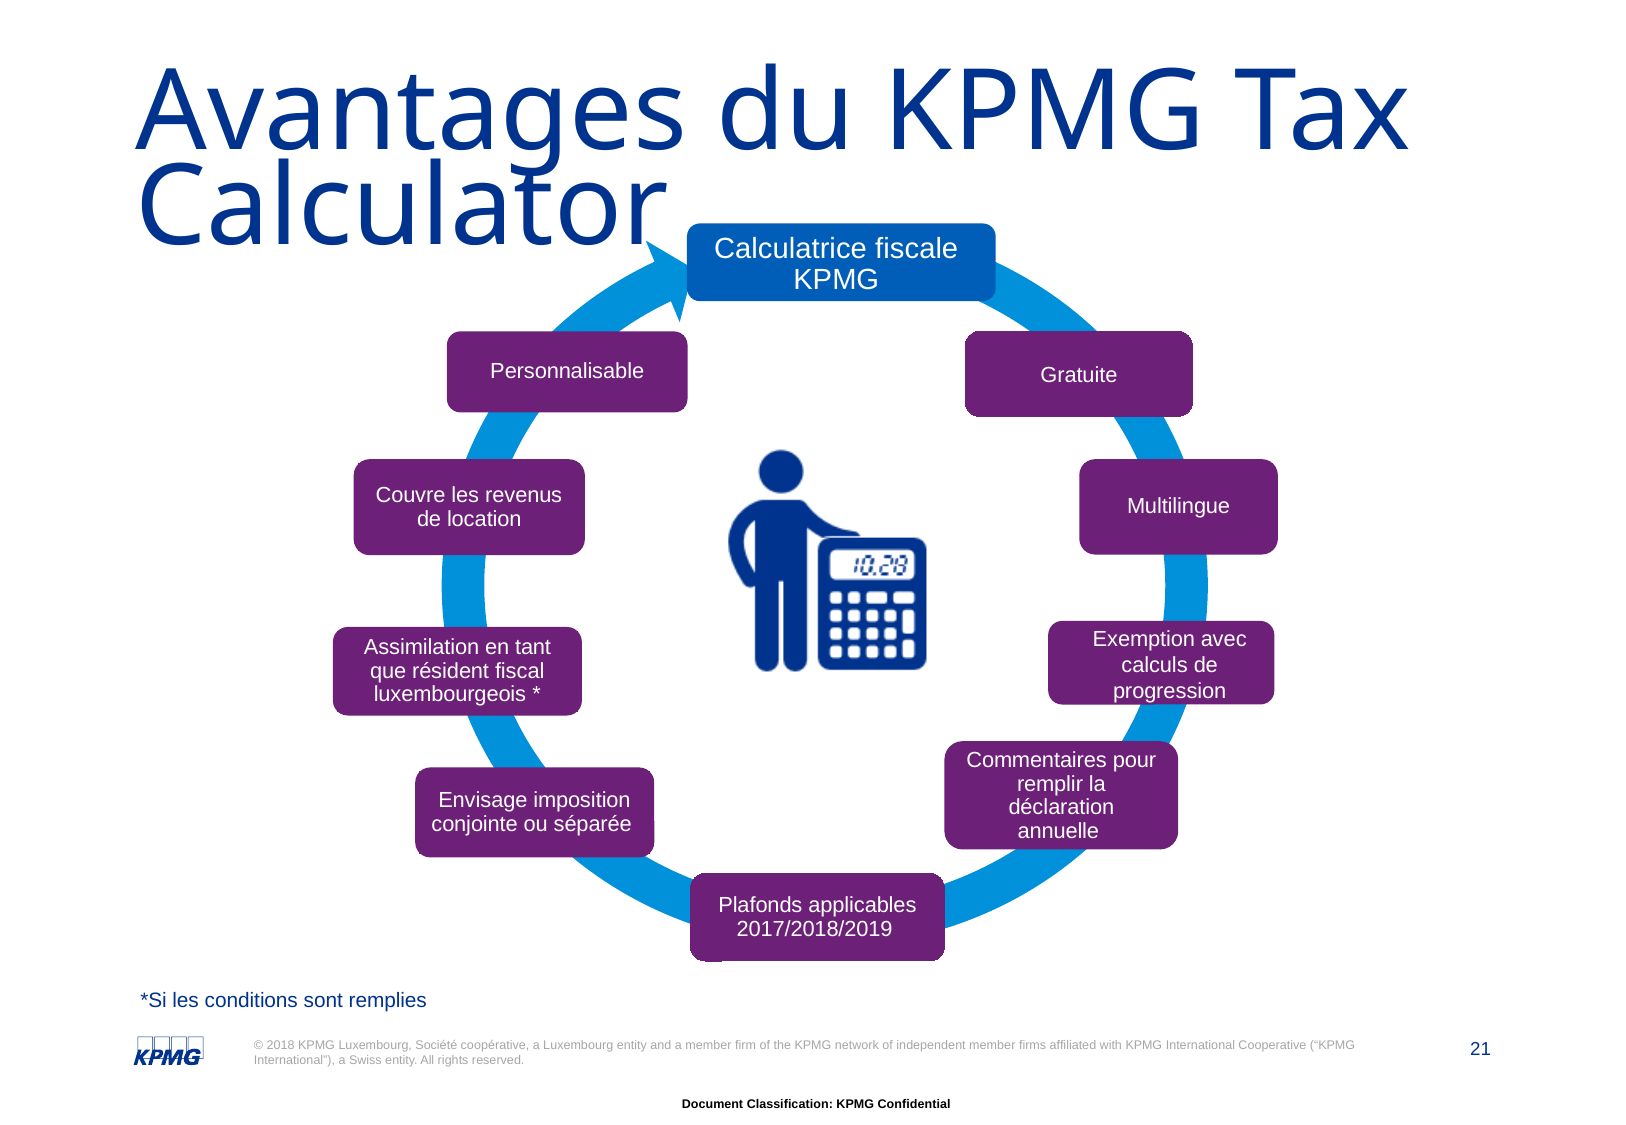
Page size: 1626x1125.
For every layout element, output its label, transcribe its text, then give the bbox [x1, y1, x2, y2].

text_box *Si les conditions sont remplies [131, 978, 448, 1050]
title Avantages du KPMG Tax Calculator [135, 74, 1490, 193]
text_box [332, 201, 1278, 970]
picture [716, 431, 933, 678]
